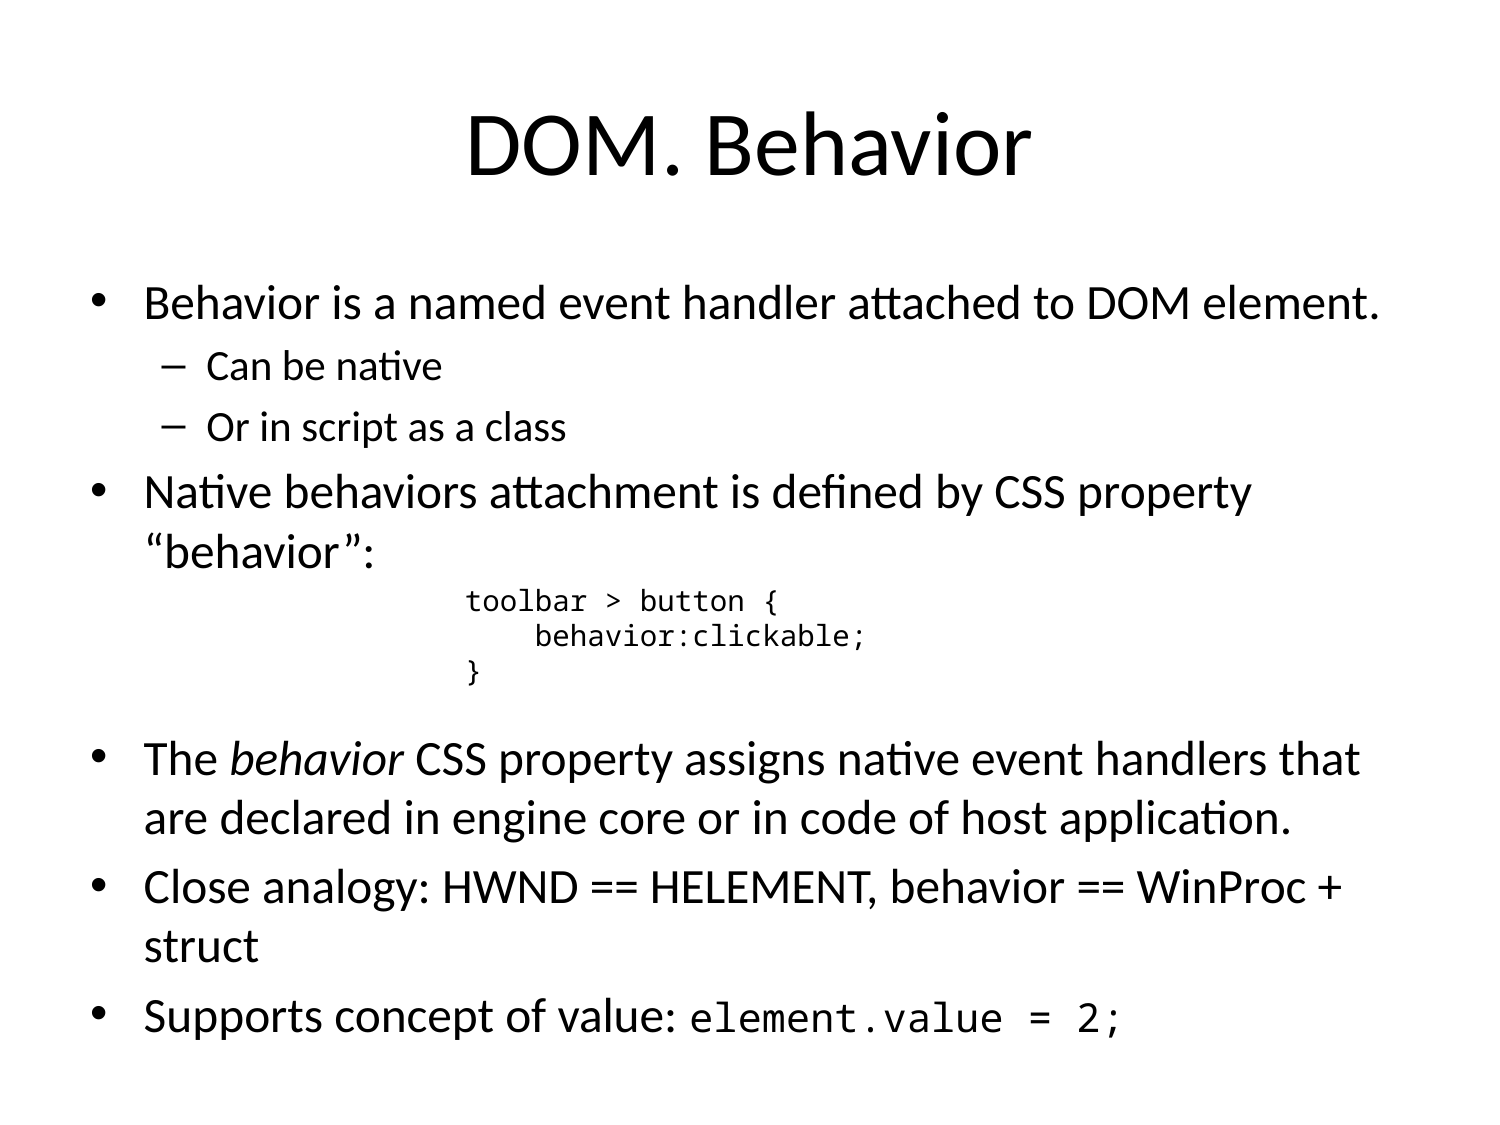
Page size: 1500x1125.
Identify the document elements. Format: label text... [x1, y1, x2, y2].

list Behavior is a named event handler attached to DOM element. Can be native Or in script as a class Native behaviors attachment is defined by CSS property “behavior”: The behavior CSS property assigns native event handlers that are declared in engine core or in code of host application. Close analogy: HWND == HELEMENT, behavior == WinProc + struct Supports concept of value: element.value = 2; [75, 262, 1425, 1063]
title DOM. Behavior [75, 45, 1425, 233]
text_box toolbar > button { behavior:clickable; } [449, 574, 975, 695]
